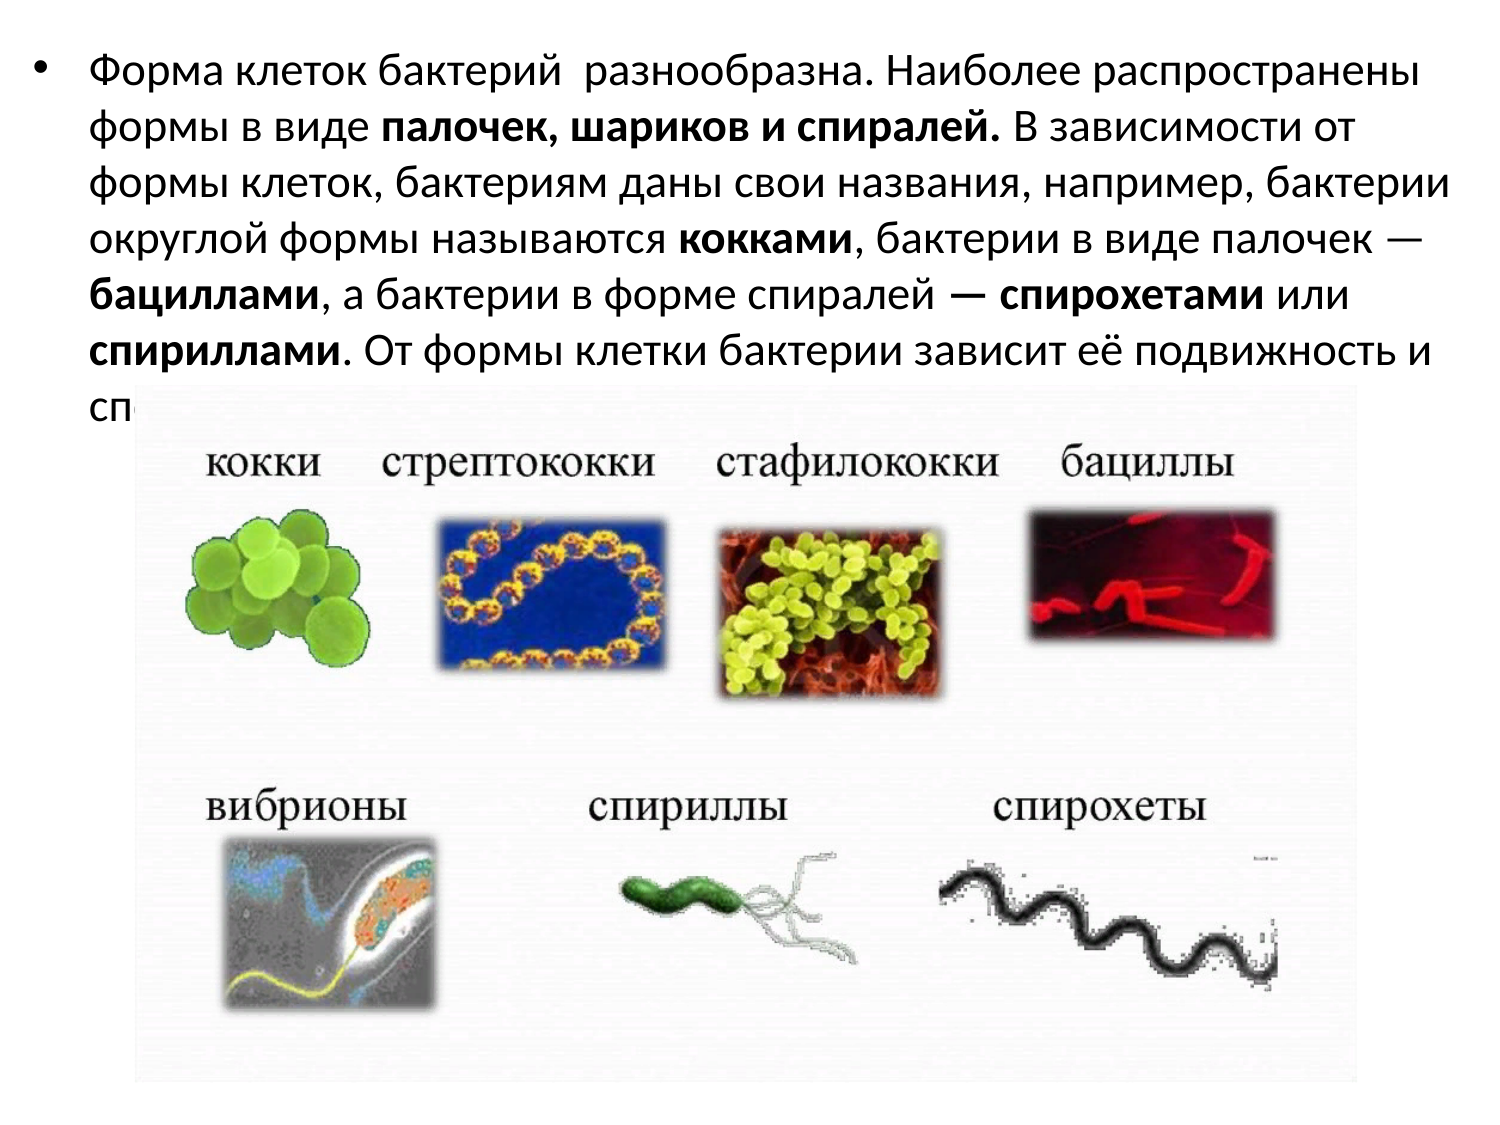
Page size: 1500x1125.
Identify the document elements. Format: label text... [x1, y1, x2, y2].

list Форма клеток бактерий разнообразна. Наиболее распространены формы в виде палочек, шариков и спиралей. В зависимости от формы клеток, бактериям даны свои названия, например, бактерии округлой формы называются кокками, бактерии в виде палочек — бациллами, а бактерии в форме спиралей — спирохетами или спириллами. От формы клетки бактерии зависит её подвижность и способность прикрепляться к поверхности. [17, 30, 1471, 445]
picture [134, 385, 1358, 1083]
